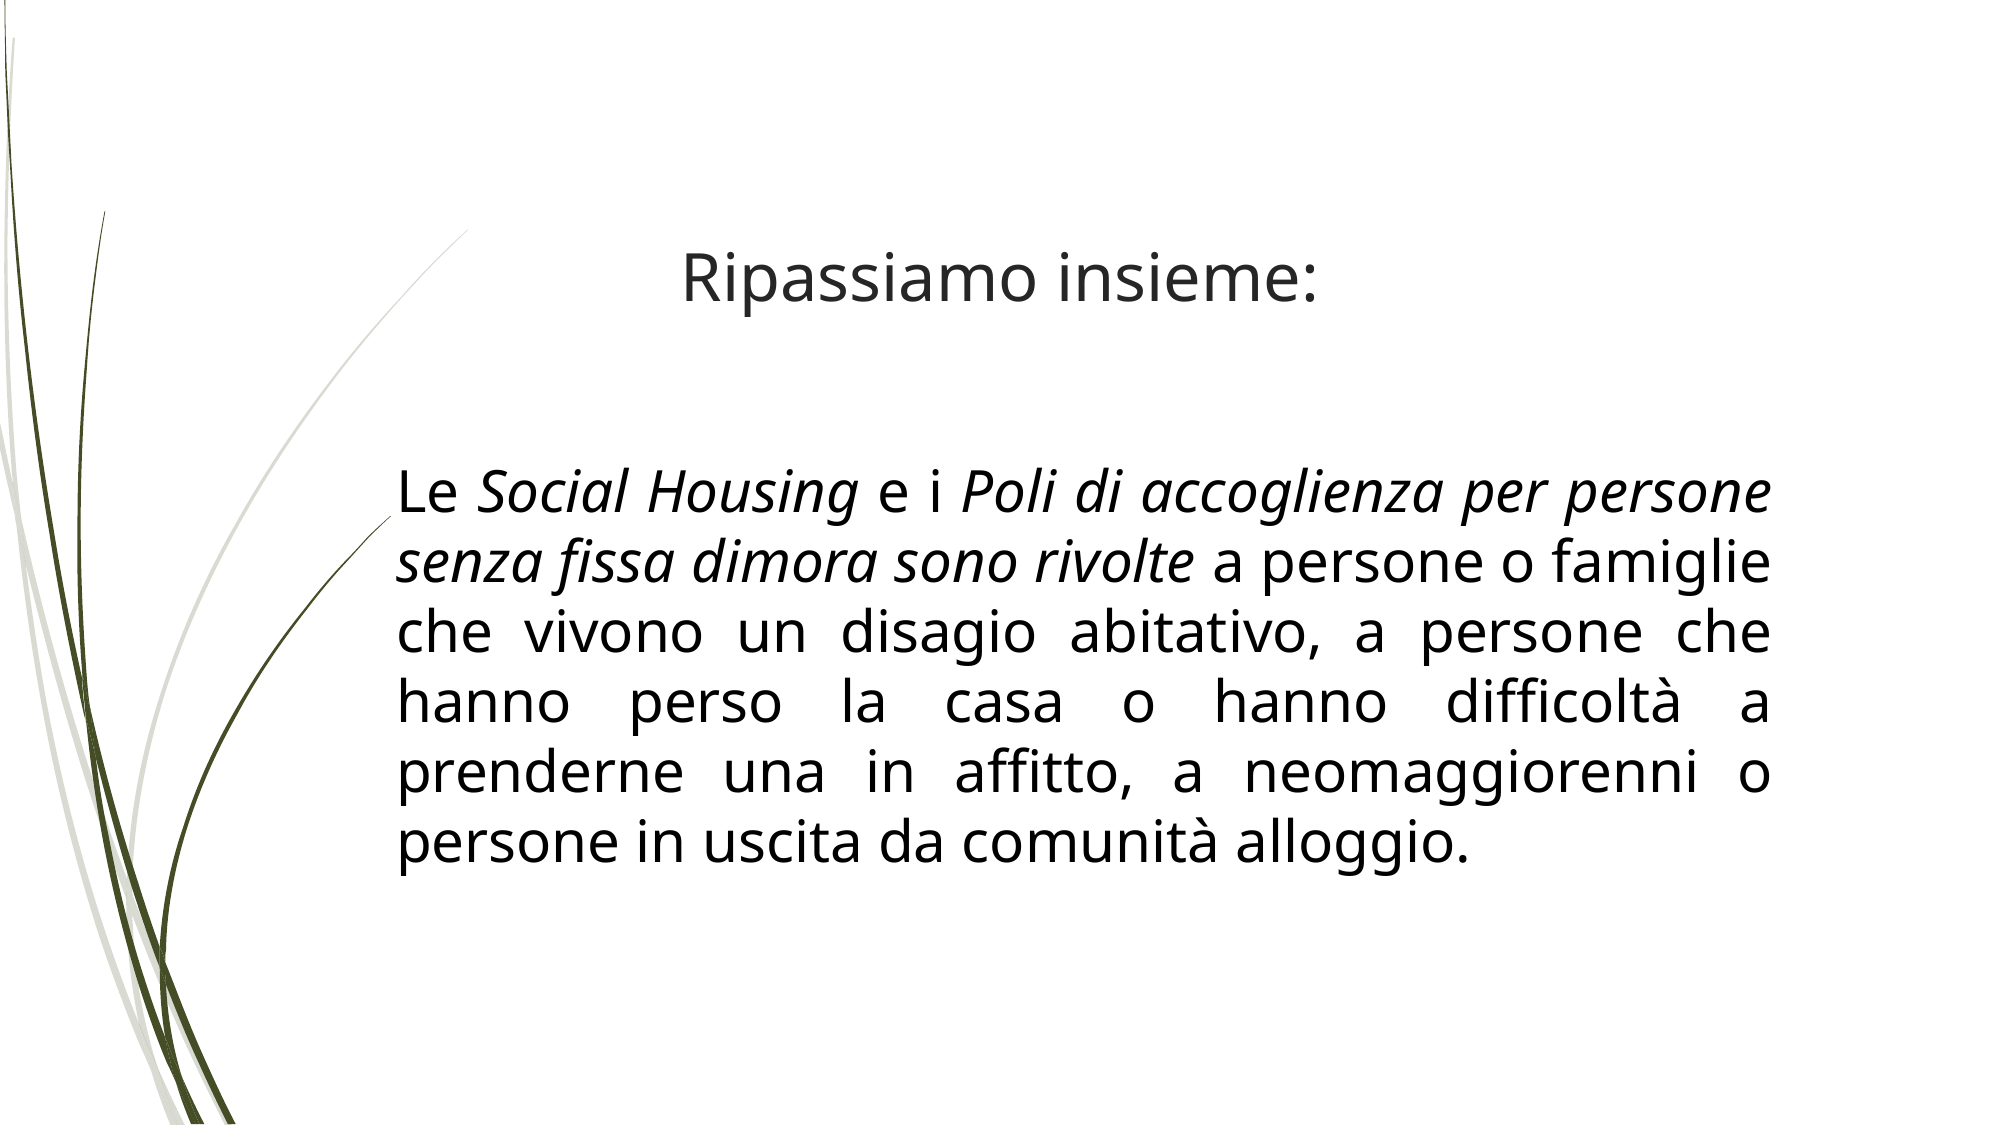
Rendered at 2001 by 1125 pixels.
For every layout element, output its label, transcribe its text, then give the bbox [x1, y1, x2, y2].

list Le Social Housing e i Poli di accoglienza per persone senza fissa dimora sono rivolte a persone o famiglie che vivono un disagio abitativo, a persone che hanno perso la casa o hanno difficoltà a prenderne una in affitto, a neomaggiorenni o persone in uscita da comunità alloggio. [381, 435, 1788, 964]
title Ripassiamo insieme: [213, 161, 1788, 548]
